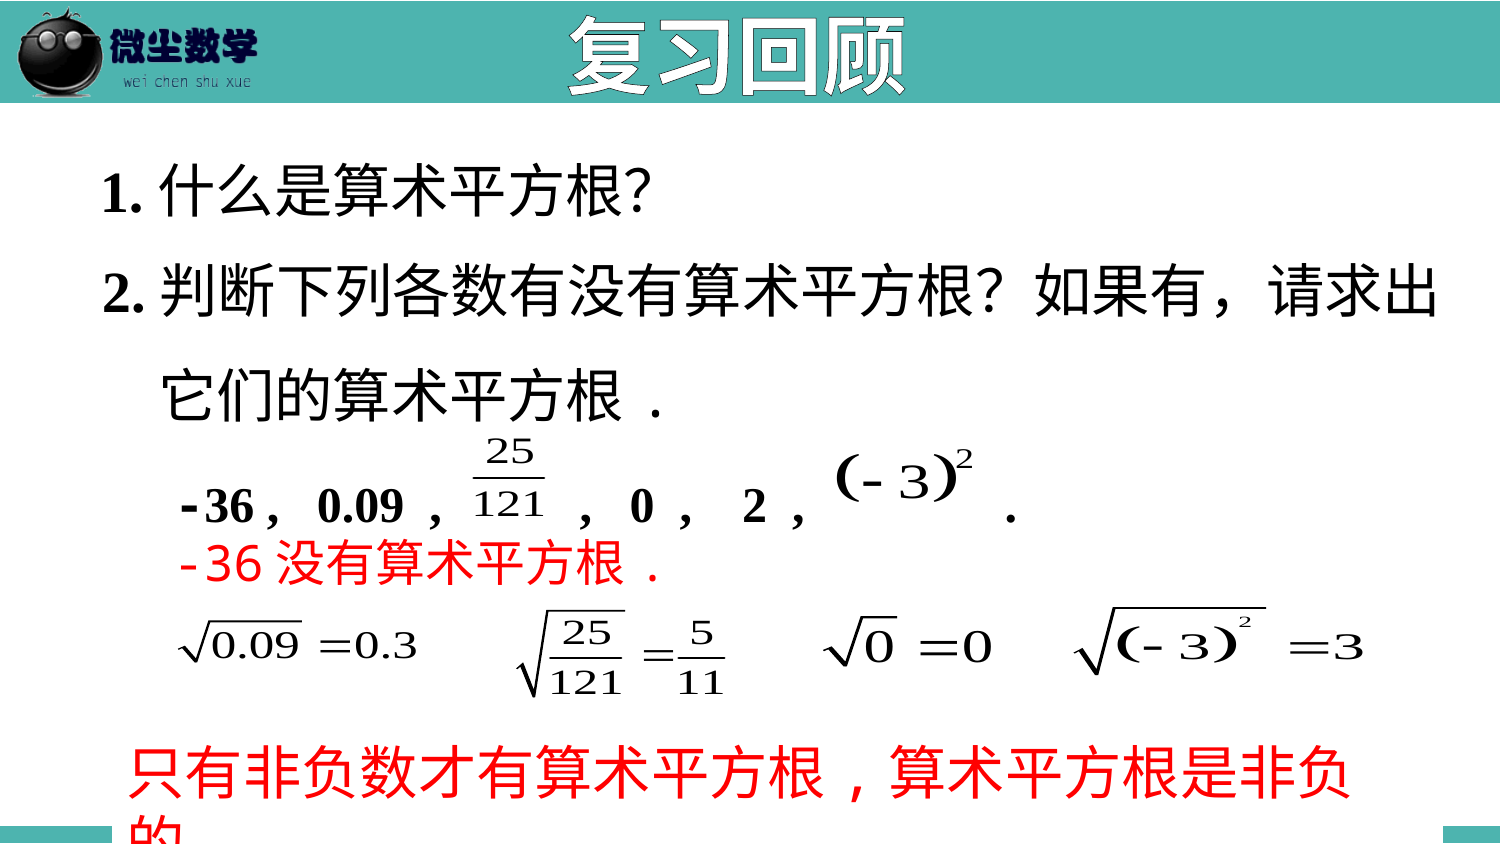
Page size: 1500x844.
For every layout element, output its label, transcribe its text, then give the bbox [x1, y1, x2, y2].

picture [0, 1, 1500, 843]
text_box 只有非负数才有算术平方根,算术平方根是非负的. [112, 728, 1443, 844]
text_box 复习回顾 [554, 0, 920, 111]
text_box 1.什么是算术平方根？ [85, 111, 873, 223]
text_box -36没有算术平方根. [158, 524, 1084, 599]
text_box 2.判断下列各数有没有算术平方根？如果有，请求出它们的算术平方根. -36 , 0.09 , , 0 , 2 , . [87, 141, 1497, 461]
